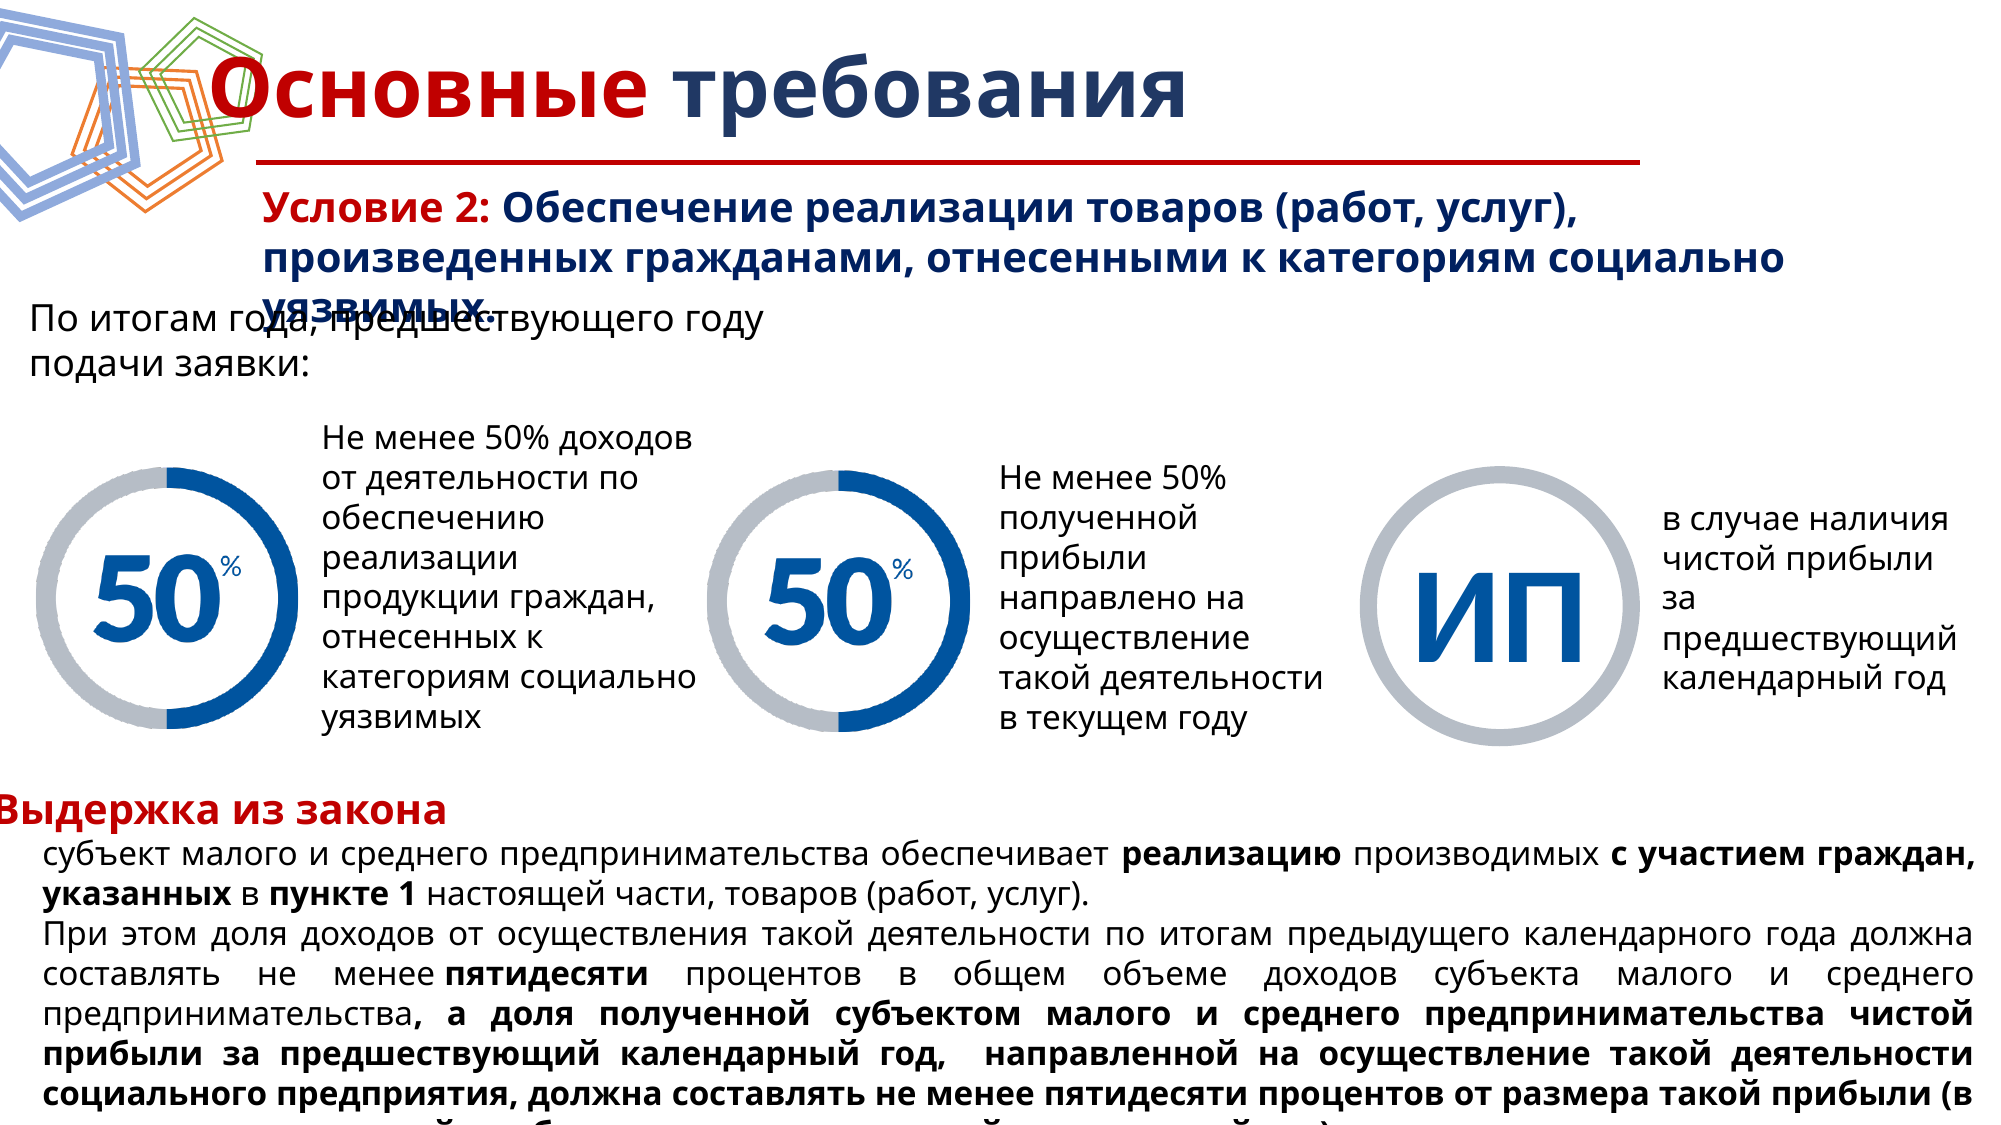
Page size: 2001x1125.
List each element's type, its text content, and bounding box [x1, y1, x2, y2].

text_box [1404, 698, 1596, 739]
text_box [1367, 523, 1396, 689]
text_box [1401, 473, 1598, 517]
text_box в случае наличия чистой прибыли за предшествующий календарный год [1647, 489, 1991, 704]
text_box Основные требования [268, 26, 1205, 142]
text_box [1603, 523, 1633, 690]
text_box Не менее 50% доходов от деятельности по обеспечению реализации продукции граждан, отнесенных к категориям социально уязвимых [306, 408, 721, 743]
text_box Условие 2: Обеспечение реализации товаров (работ, услуг), произведенных гражданами, отнесенными к категориям социально уязвимых. [247, 173, 1920, 389]
picture [27, 458, 307, 738]
text_box ИП [1396, 517, 1603, 698]
picture [698, 461, 979, 741]
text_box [0, 0, 268, 207]
text_box субъект малого и среднего предпринимательства обеспечивает реализацию производимых с участием граждан, указанных в пункте 1 настоящей части, товаров (работ, услуг). При этом доля доходов от осуществления такой деятельности по итогам предыдущего календарного года должна составлять не менее пятидесяти процентов в общем объеме доходов субъекта малого и среднего предпринимательства, а доля полученной субъектом малого и среднего предпринимательства чистой прибыли за предшествующий календарный год, направленной на осуществление такой деятельности социального предприятия, должна составлять не менее пятидесяти процентов от размера такой прибыли (в случае наличия чистой прибыли за предшествующий календарный год) [27, 825, 1992, 1125]
text_box По итогам года, предшествующего году подачи заявки: [14, 286, 793, 392]
text_box Не менее 50% полученной прибыли направлено на осуществление такой деятельности в текущем году [983, 449, 1347, 744]
text_box Выдержка из закона [0, 775, 463, 841]
